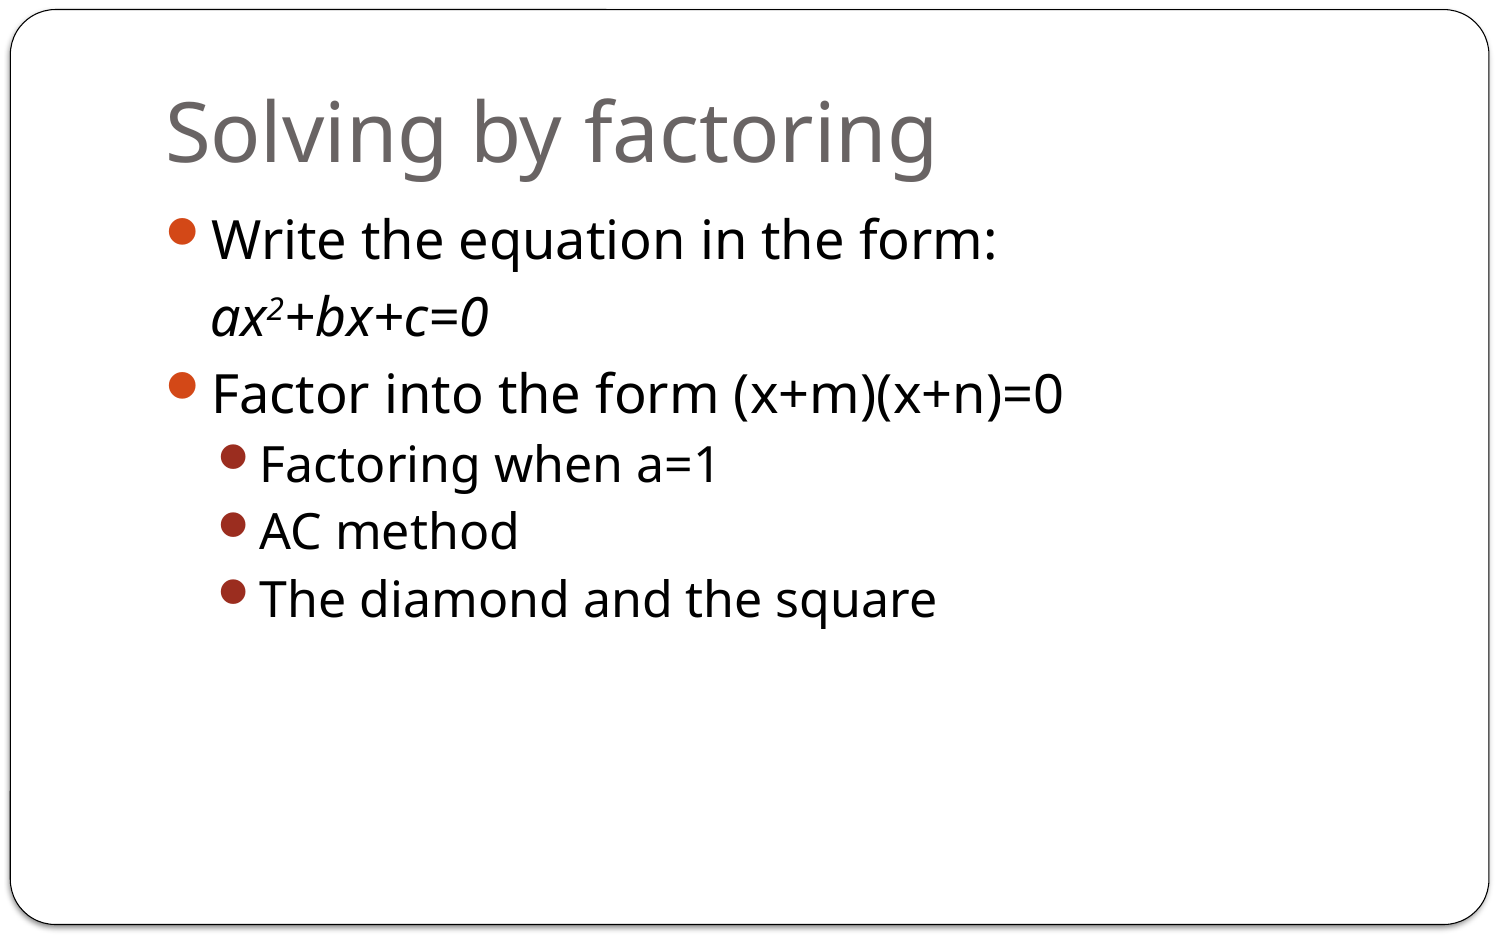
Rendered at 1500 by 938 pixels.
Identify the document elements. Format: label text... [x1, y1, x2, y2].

list Write the equation in the form: ax2+bx+c=0 Factor into the form (x+m)(x+n)=0 Factoring when a=1 AC method The diamond and the square [149, 197, 1426, 824]
title Solving by factoring [149, 37, 1426, 195]
